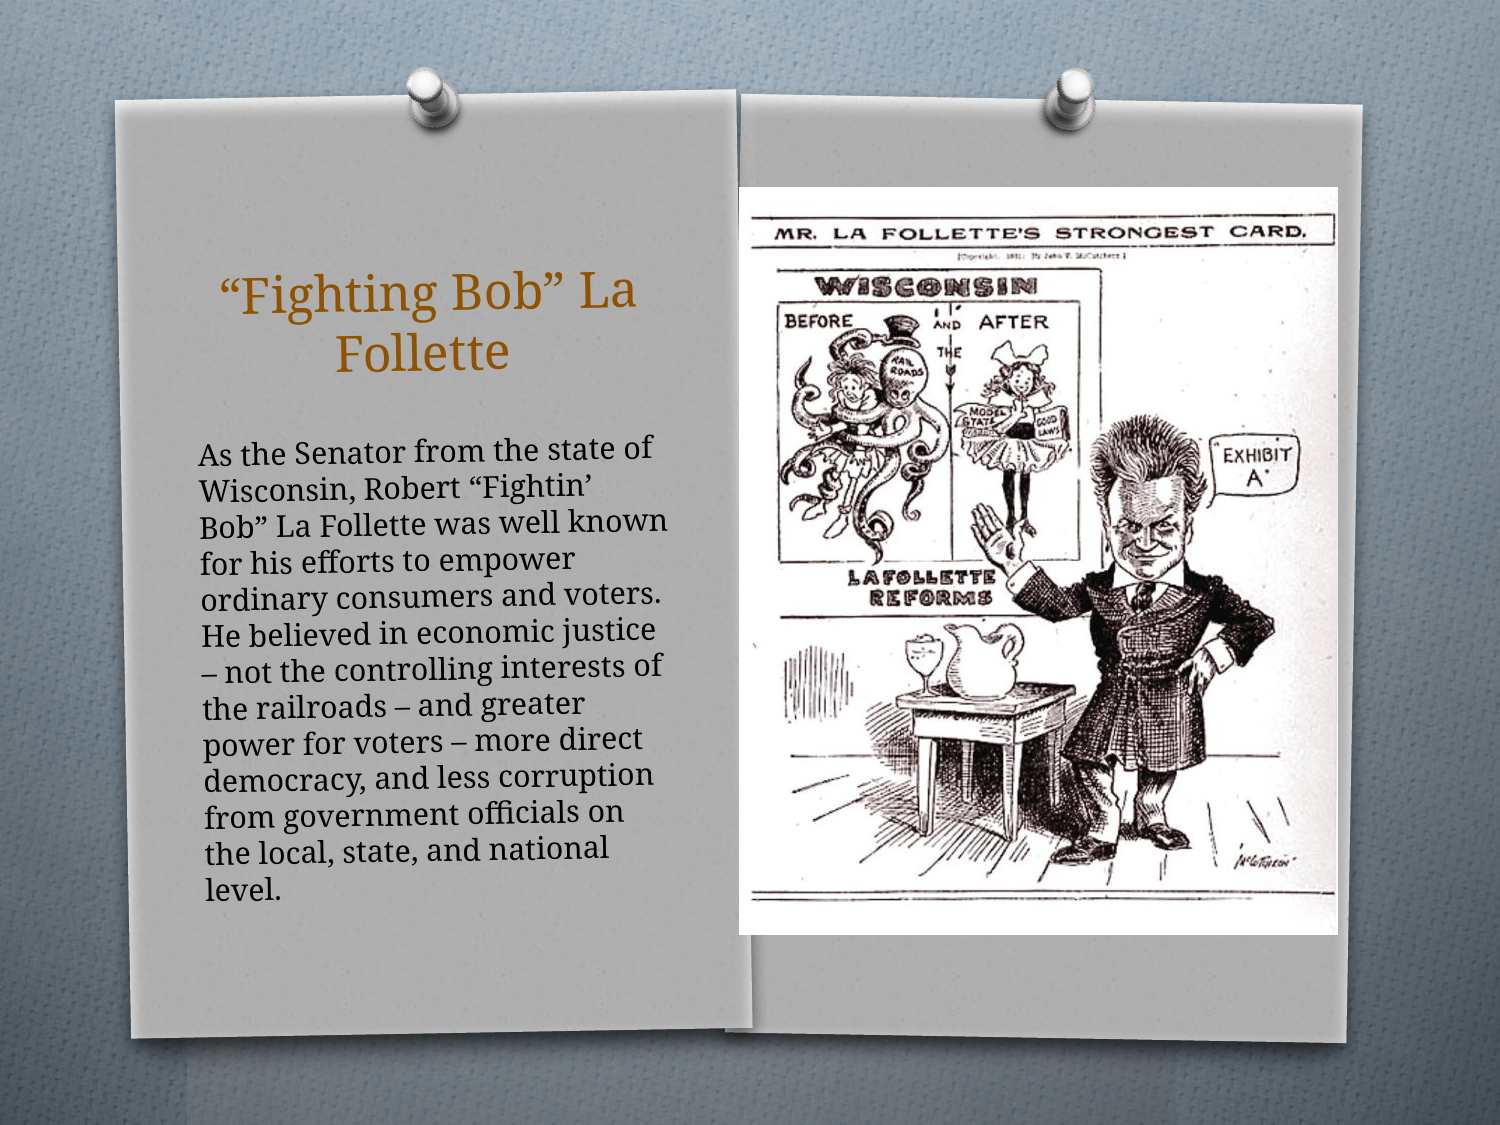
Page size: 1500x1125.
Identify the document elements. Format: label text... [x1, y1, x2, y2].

picture [375, 33, 497, 141]
title “Fighting Bob” La Follette [174, 137, 682, 393]
list As the Senator from the state of Wisconsin, Robert “Fightin’ Bob” La Follette was well known for his efforts to empower ordinary consumers and voters. He believed in economic justice – not the controlling interests of the railroads – and greater power for voters – more direct democracy, and less corruption from government officials on the local, state, and national level. [182, 420, 692, 944]
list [739, 187, 1338, 936]
picture [1016, 41, 1138, 162]
